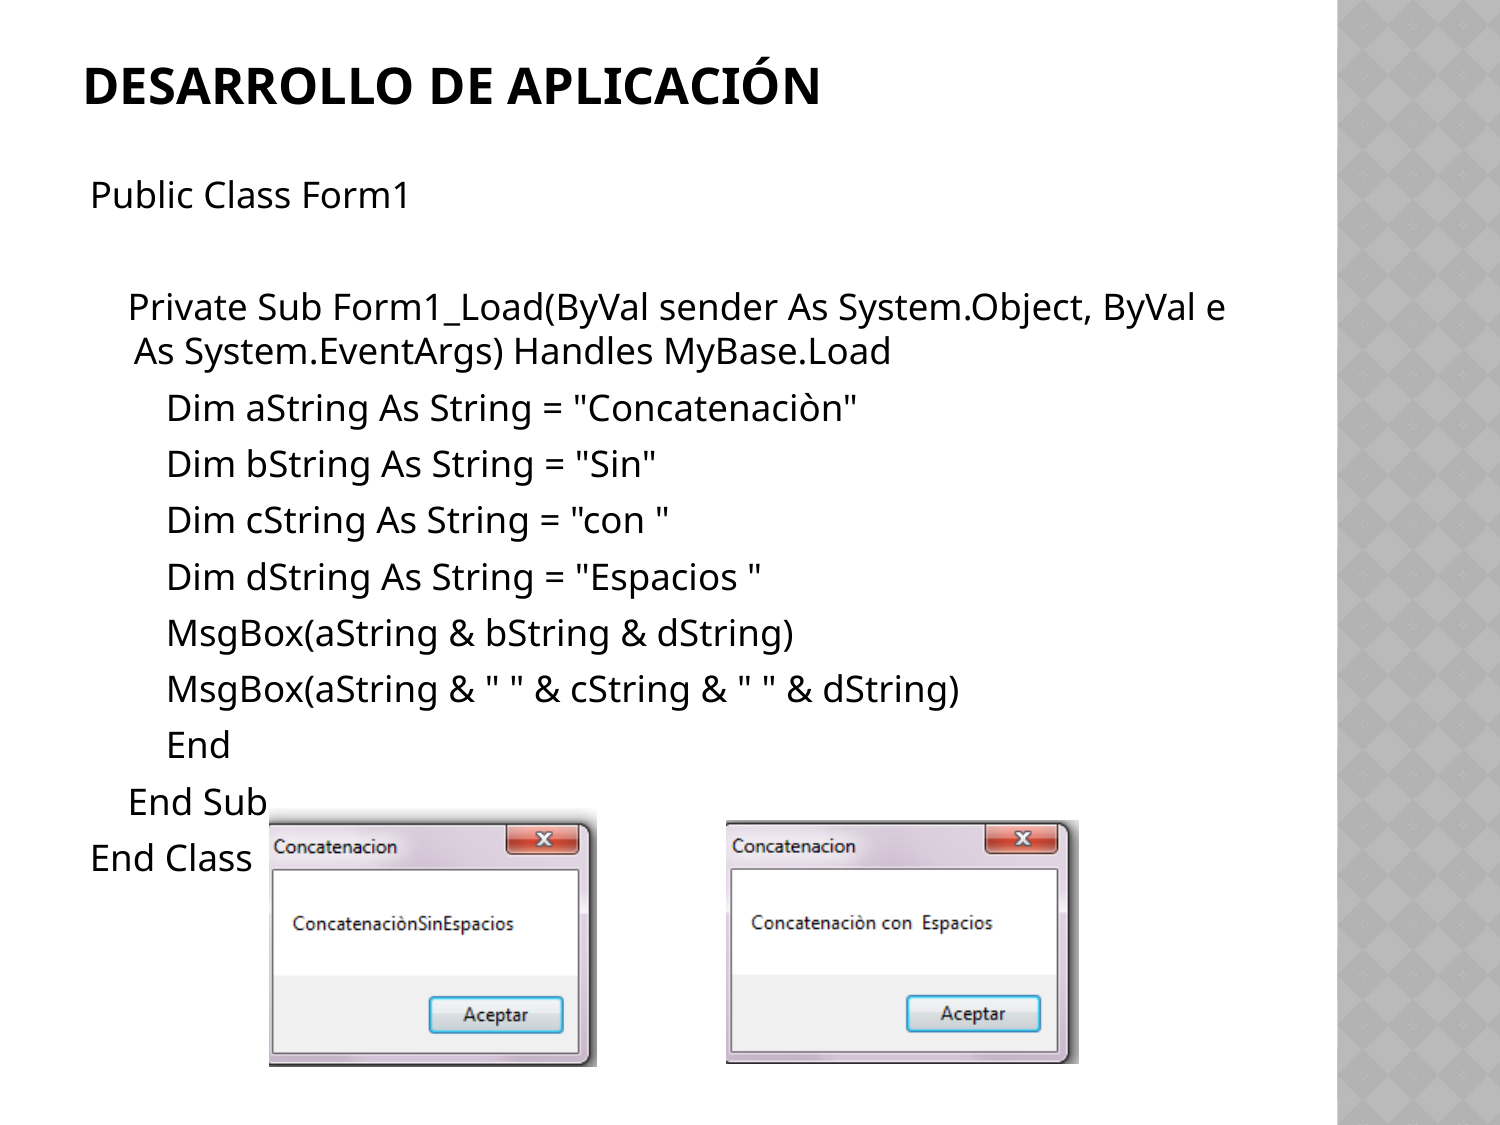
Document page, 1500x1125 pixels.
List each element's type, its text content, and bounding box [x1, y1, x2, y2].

picture [726, 819, 1079, 1065]
list Public Class Form1 Private Sub Form1_Load(ByVal sender As System.Object, ByVal e As System.EventArgs) Handles MyBase.Load Dim aString As String = "Concatenaciòn" Dim bString As String = "Sin" Dim cString As String = "con " Dim dString As String = "Espacios " MsgBox(aString & bString & dString) MsgBox(aString & " " & cString & " " & dString) End End Sub End Class [75, 164, 1263, 891]
title Desarrollo de aplicación [75, 52, 1263, 164]
picture [269, 808, 597, 1067]
